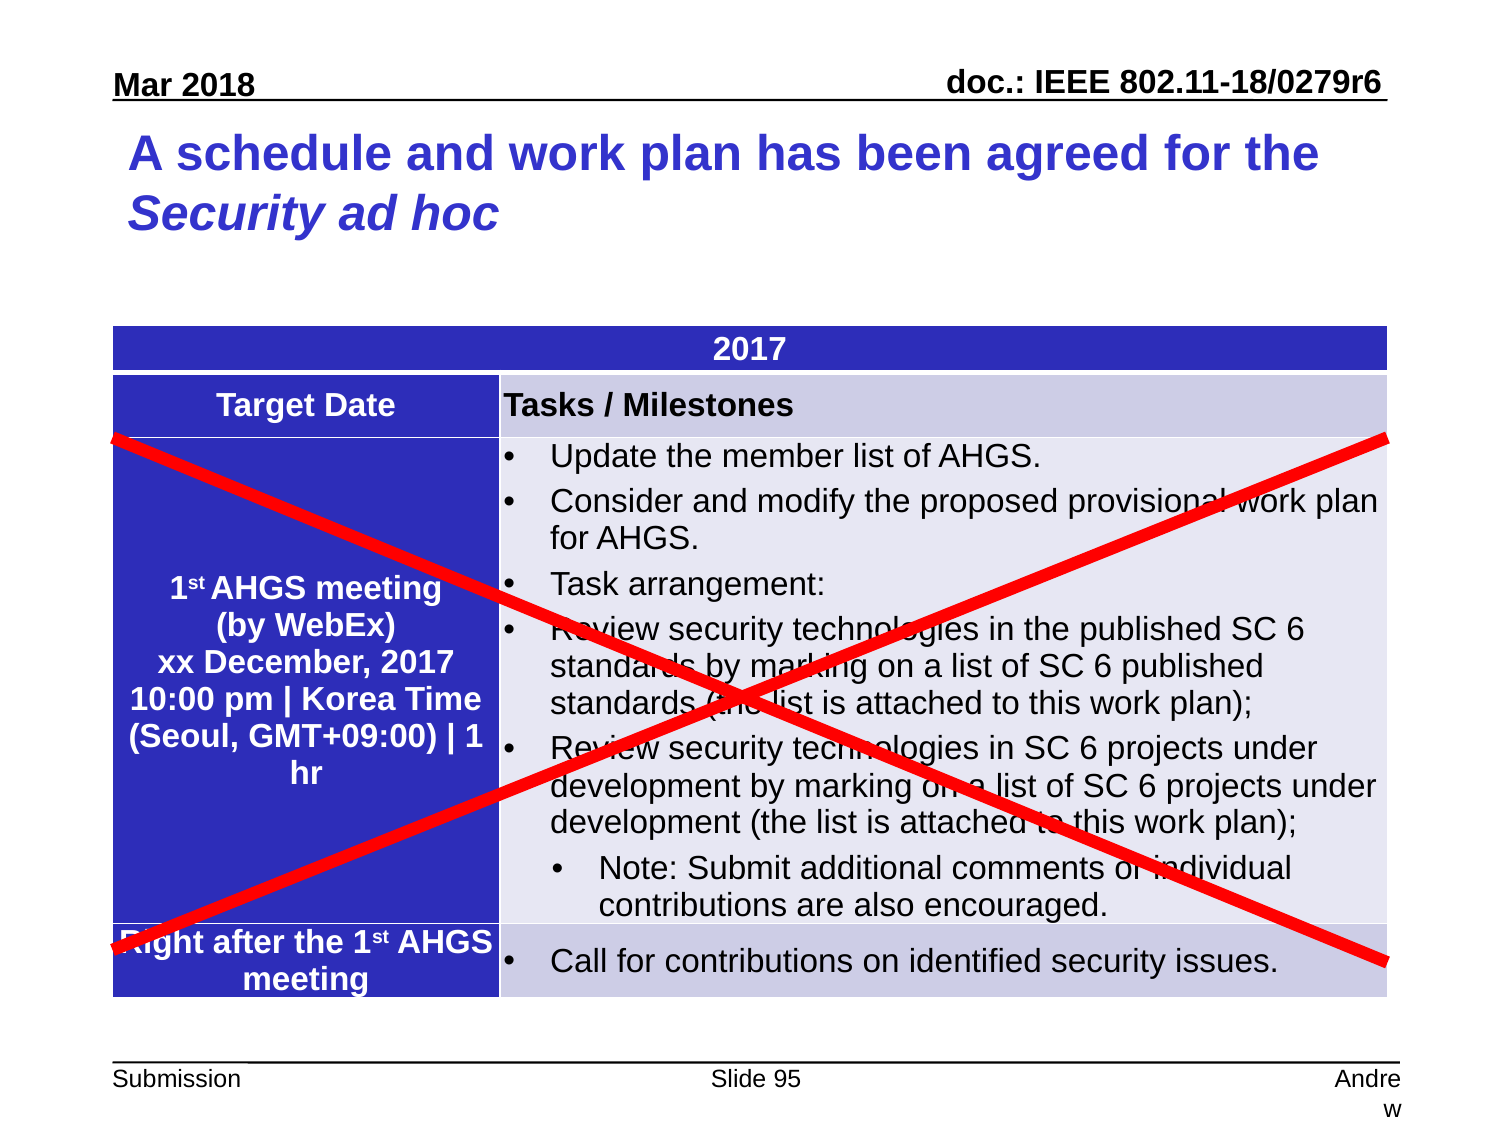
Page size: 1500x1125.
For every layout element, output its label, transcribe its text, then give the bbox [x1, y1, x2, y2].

table_cell Call for contributions on identified security issues. [501, 970, 1387, 997]
table_header 2017 [113, 326, 1387, 370]
slide_number Slide 95 [709, 1061, 803, 1093]
footer Andrew Myles, Cisco [1320, 1061, 1402, 1093]
table_cell Right after the 1st AHGS meeting [113, 971, 499, 997]
table_cell Tasks / Milestones [501, 375, 1387, 434]
title A schedule and work plan has been agreed for the Security ad hoc [112, 112, 1388, 288]
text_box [112, 437, 1388, 963]
table_cell Target Date [113, 375, 499, 434]
